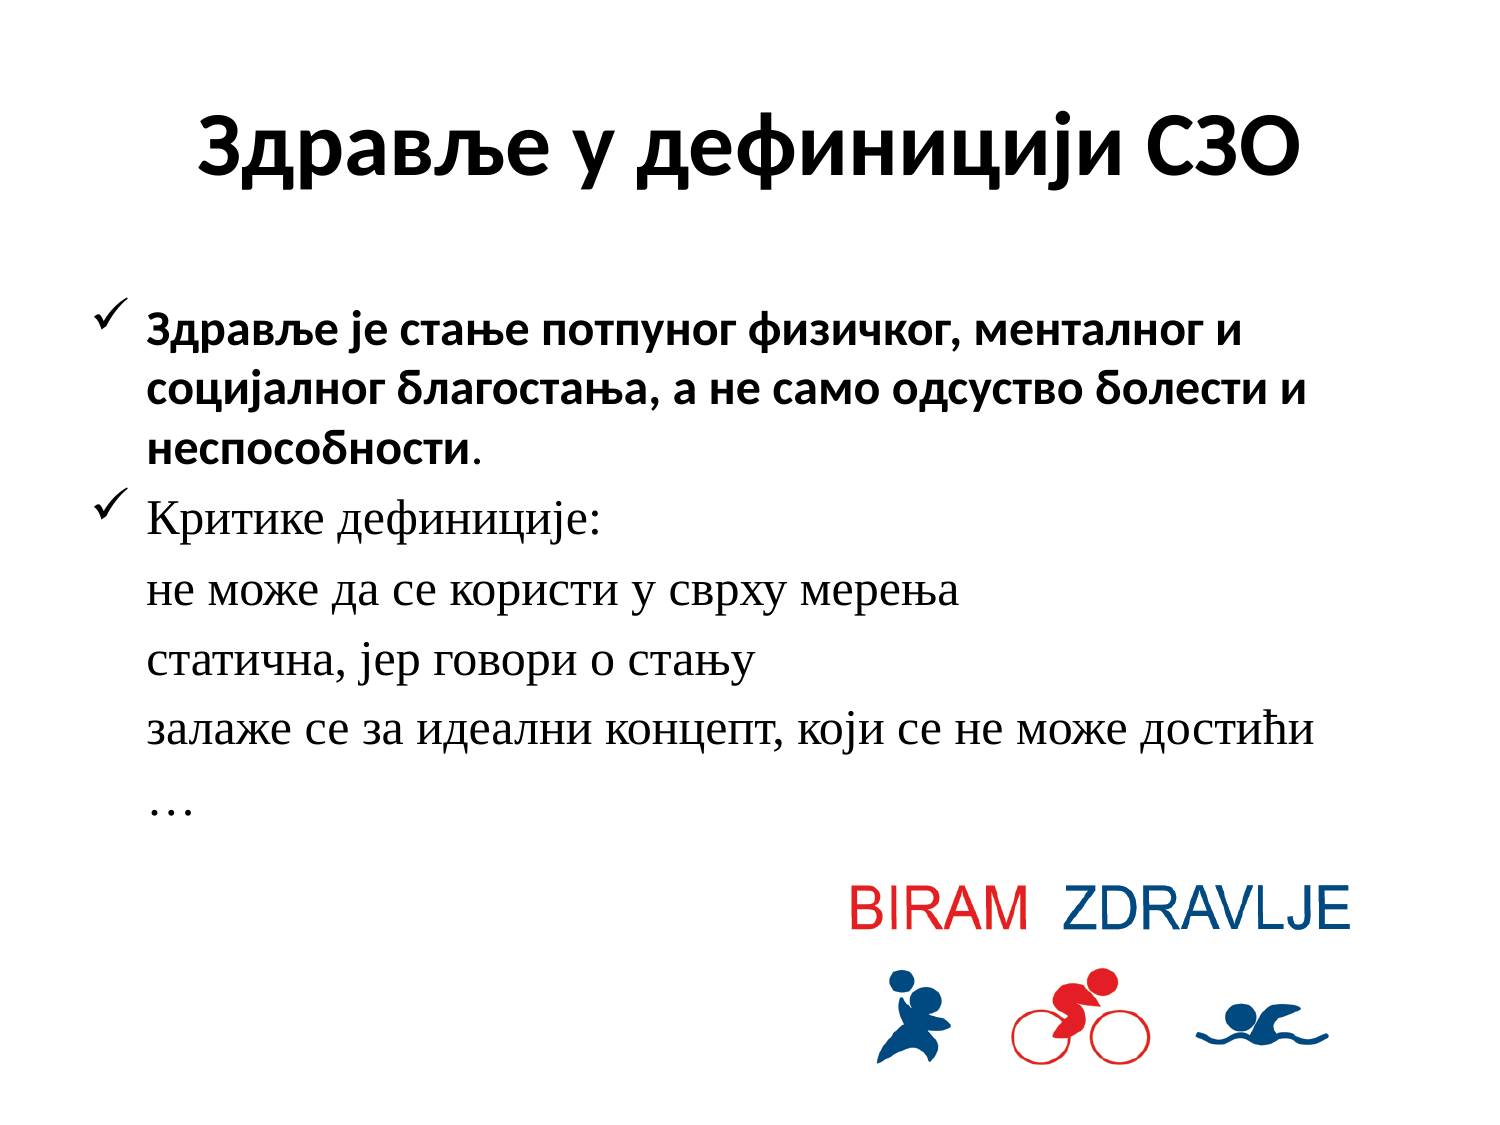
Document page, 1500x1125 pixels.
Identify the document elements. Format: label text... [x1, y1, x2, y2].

title Здравље у дефиницији СЗО [75, 45, 1425, 233]
picture [787, 824, 1401, 1125]
list Здравље је стање потпуног физичког, менталног и социјалног благостања, а не само одсуство болести и неспособности. Критике дефиниције: не може да се користи у сврху мерења статична, јер говори о стању залаже се за идеални концепт, који се не може достићи … [75, 287, 1425, 1030]
